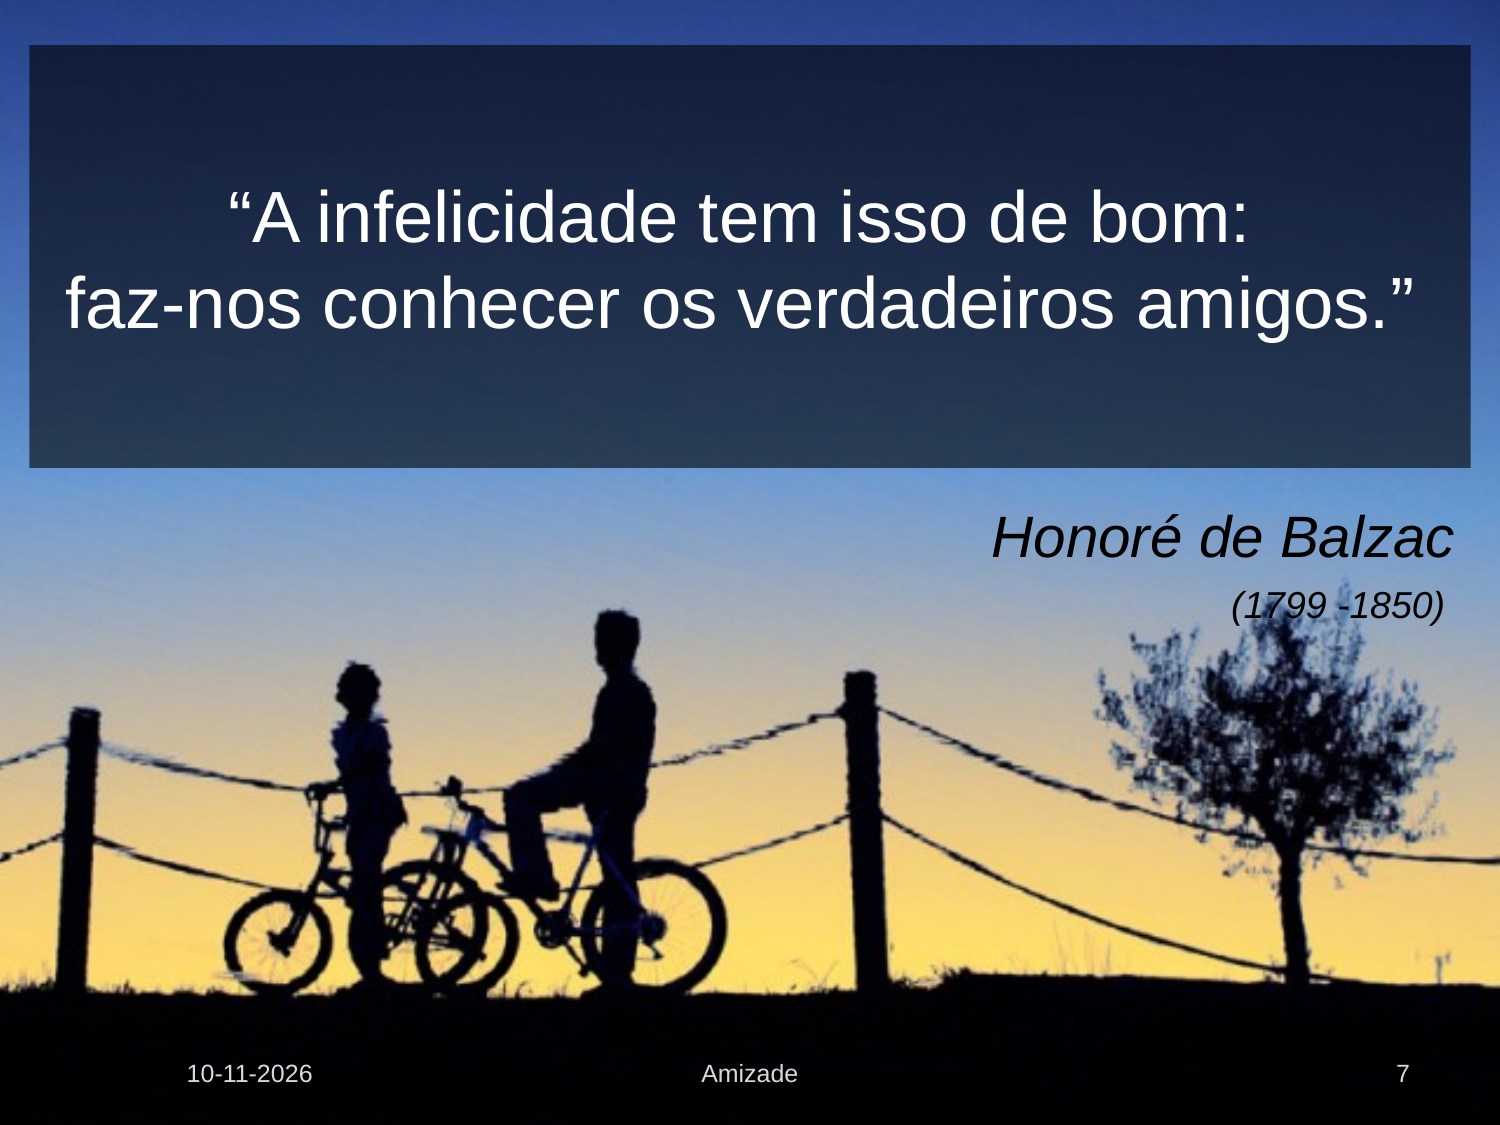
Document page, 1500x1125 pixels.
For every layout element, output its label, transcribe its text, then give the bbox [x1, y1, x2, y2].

picture [0, 0, 1500, 1125]
title “A infelicidade tem isso de bom: faz-nos conhecer os verdadeiros amigos.” [29, 45, 1471, 468]
slide_number 7 [1074, 1042, 1425, 1103]
list Honoré de Balzac (1799 -1850) [41, 491, 1471, 575]
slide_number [75, 1042, 425, 1103]
footer Amizade [512, 1042, 988, 1103]
